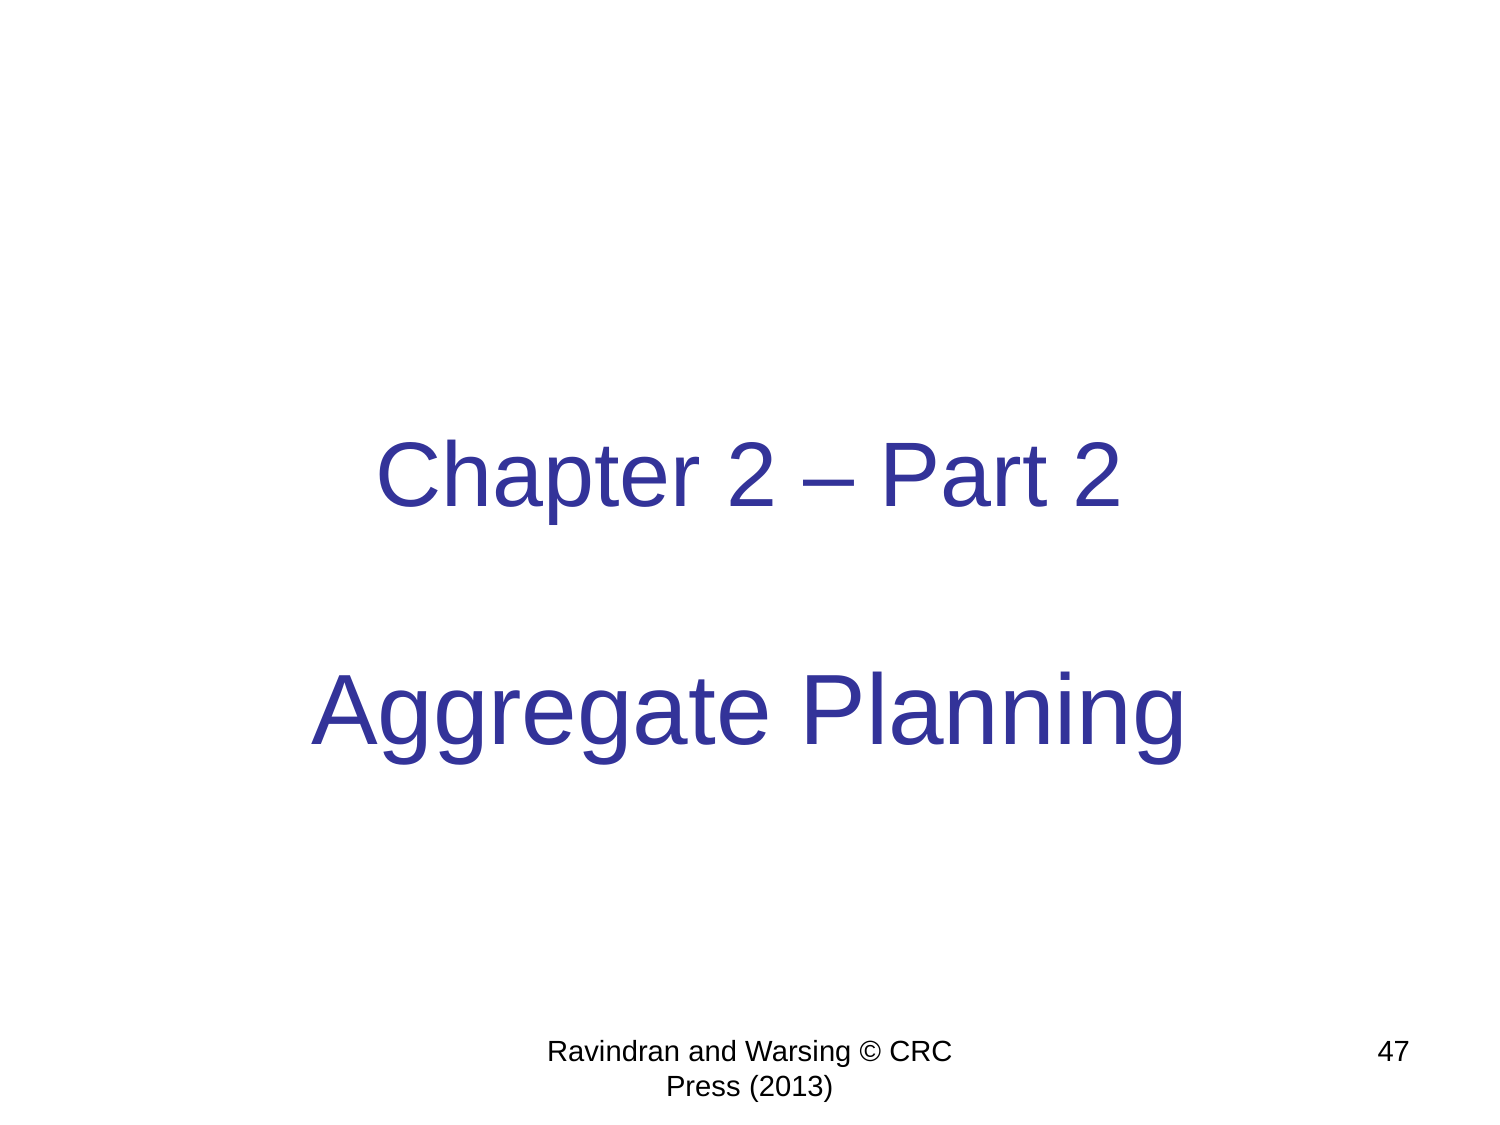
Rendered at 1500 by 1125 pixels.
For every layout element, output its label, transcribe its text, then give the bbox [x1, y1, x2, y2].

title Chapter 2 – Part 2 [112, 349, 1388, 591]
slide_number 47 [1074, 1024, 1425, 1103]
subtitle Aggregate Planning [224, 637, 1276, 926]
footer Ravindran and Warsing © CRC Press (2013) [512, 1024, 988, 1103]
